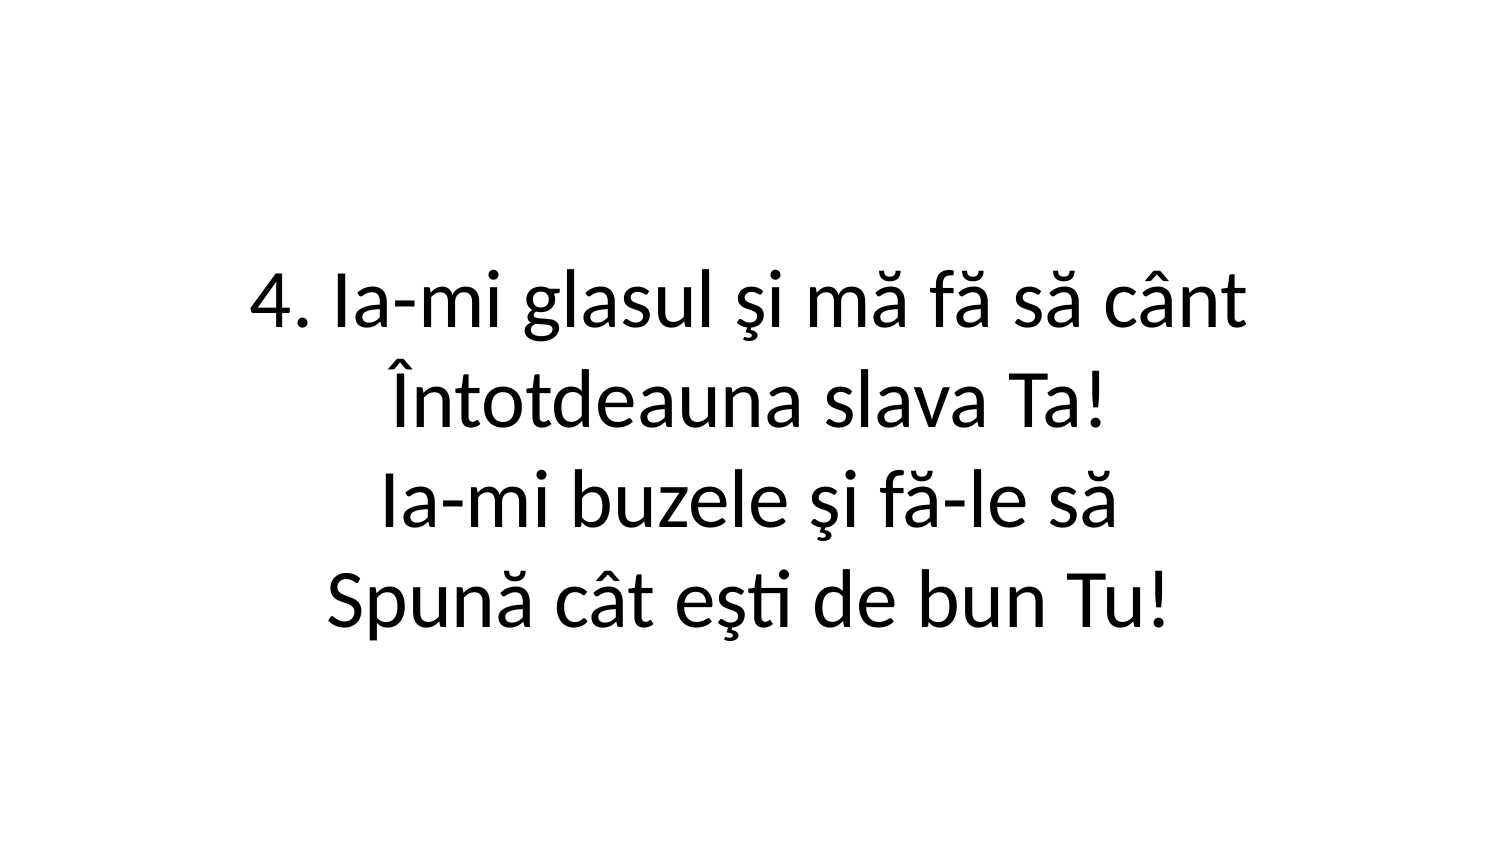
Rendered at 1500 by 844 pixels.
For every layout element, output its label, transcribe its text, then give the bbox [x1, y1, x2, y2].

text_box 4. Ia-mi glasul şi mă fă să cânt Întotdeauna slava Ta! Ia-mi buzele şi fă-le să Spună cât eşti de bun Tu! [235, 192, 1265, 652]
